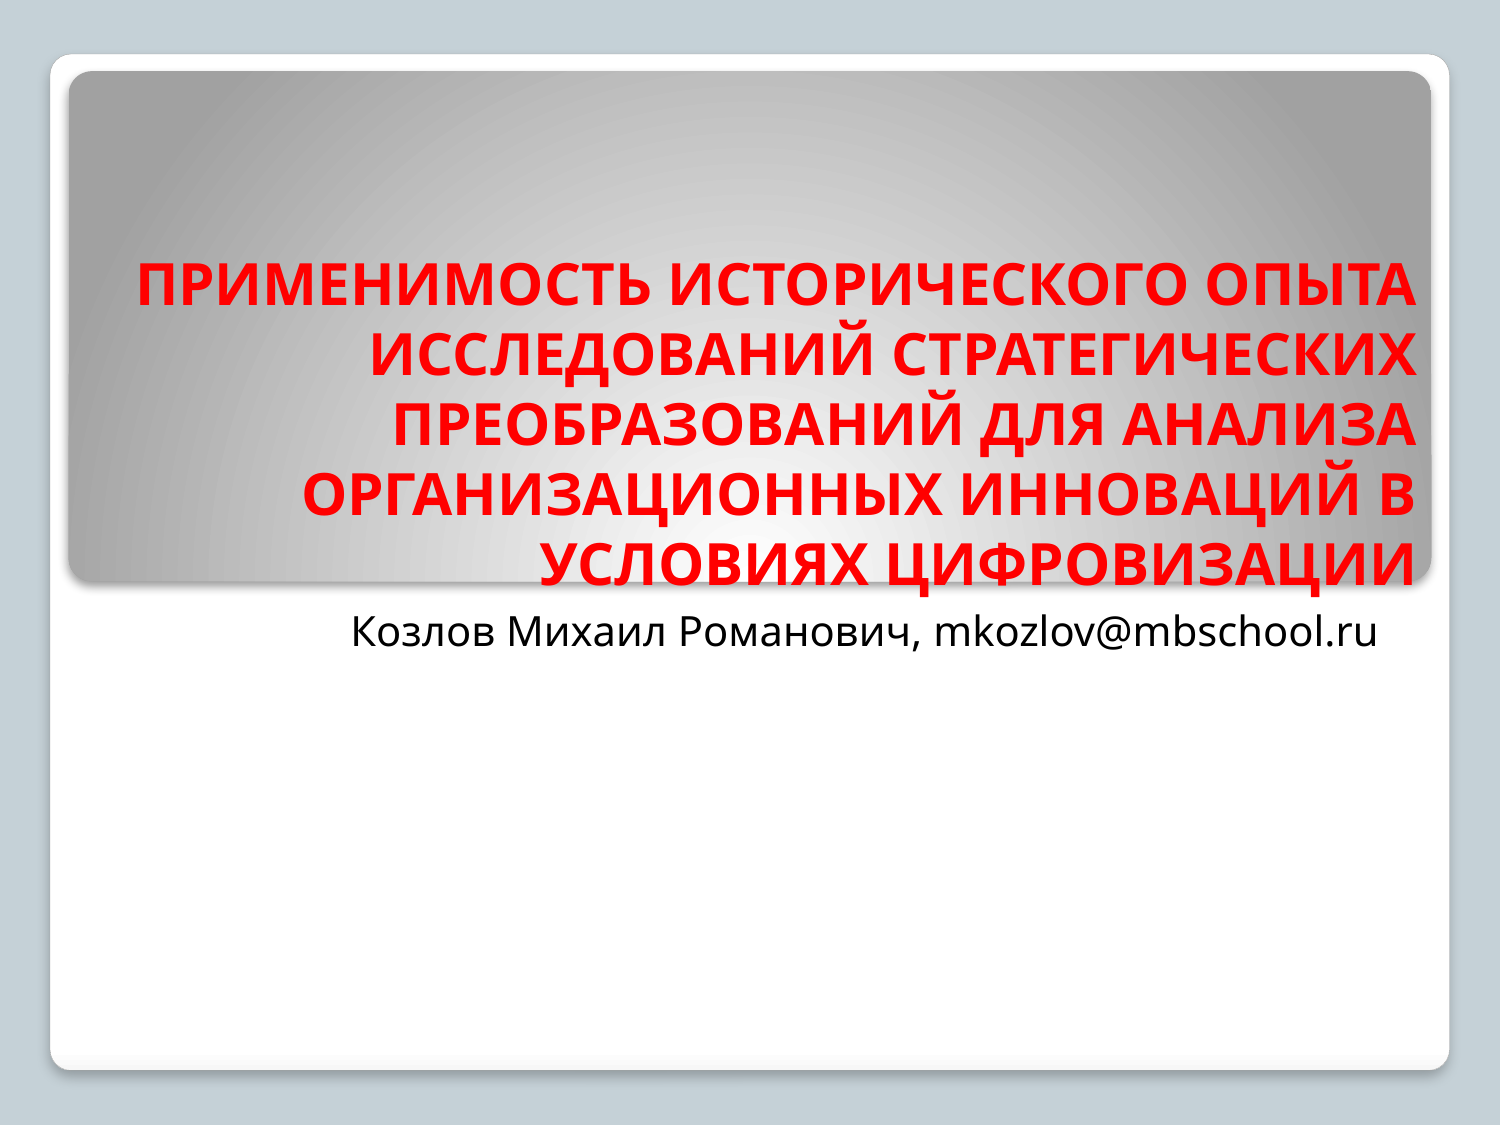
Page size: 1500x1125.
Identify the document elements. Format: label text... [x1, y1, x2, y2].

title ПРИМЕНИМОСТЬ ИСТОРИЧЕСКОГО ОПЫТА ИССЛЕДОВАНИЙ СТРАТЕГИЧЕСКИХ ПРЕОБРАЗОВАНИЙ ДЛЯ АНАЛИЗА ОРГАНИЗАЦИОННЫХ ИННОВАЦИЙ В УСЛОВИЯХ ЦИФРОВИЗАЦИИ [50, 298, 1425, 605]
subtitle Козлов Михаил Романович, mkozlov@mbschool.ru [118, 604, 1394, 755]
